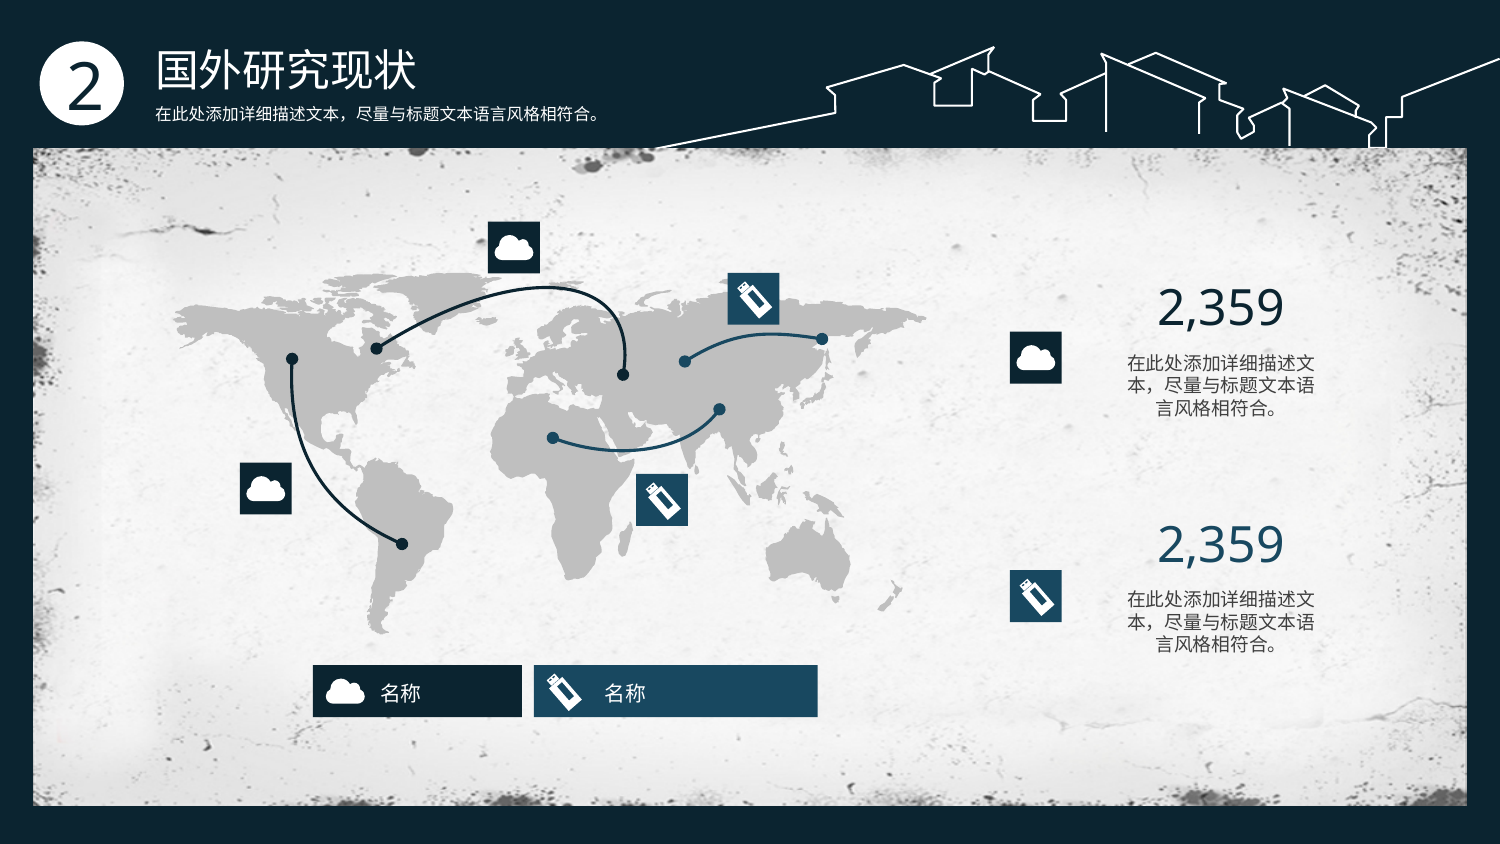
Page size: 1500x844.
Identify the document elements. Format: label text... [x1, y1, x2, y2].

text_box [1009, 569, 1062, 623]
text_box 2 [39, 41, 124, 126]
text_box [140, 35, 637, 132]
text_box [312, 664, 523, 718]
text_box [635, 473, 689, 527]
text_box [533, 664, 818, 718]
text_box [727, 272, 780, 325]
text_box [487, 221, 541, 274]
text_box [17, 7, 1483, 149]
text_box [239, 462, 292, 515]
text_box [554, 46, 1500, 169]
picture [33, 148, 1467, 806]
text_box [1009, 331, 1062, 384]
